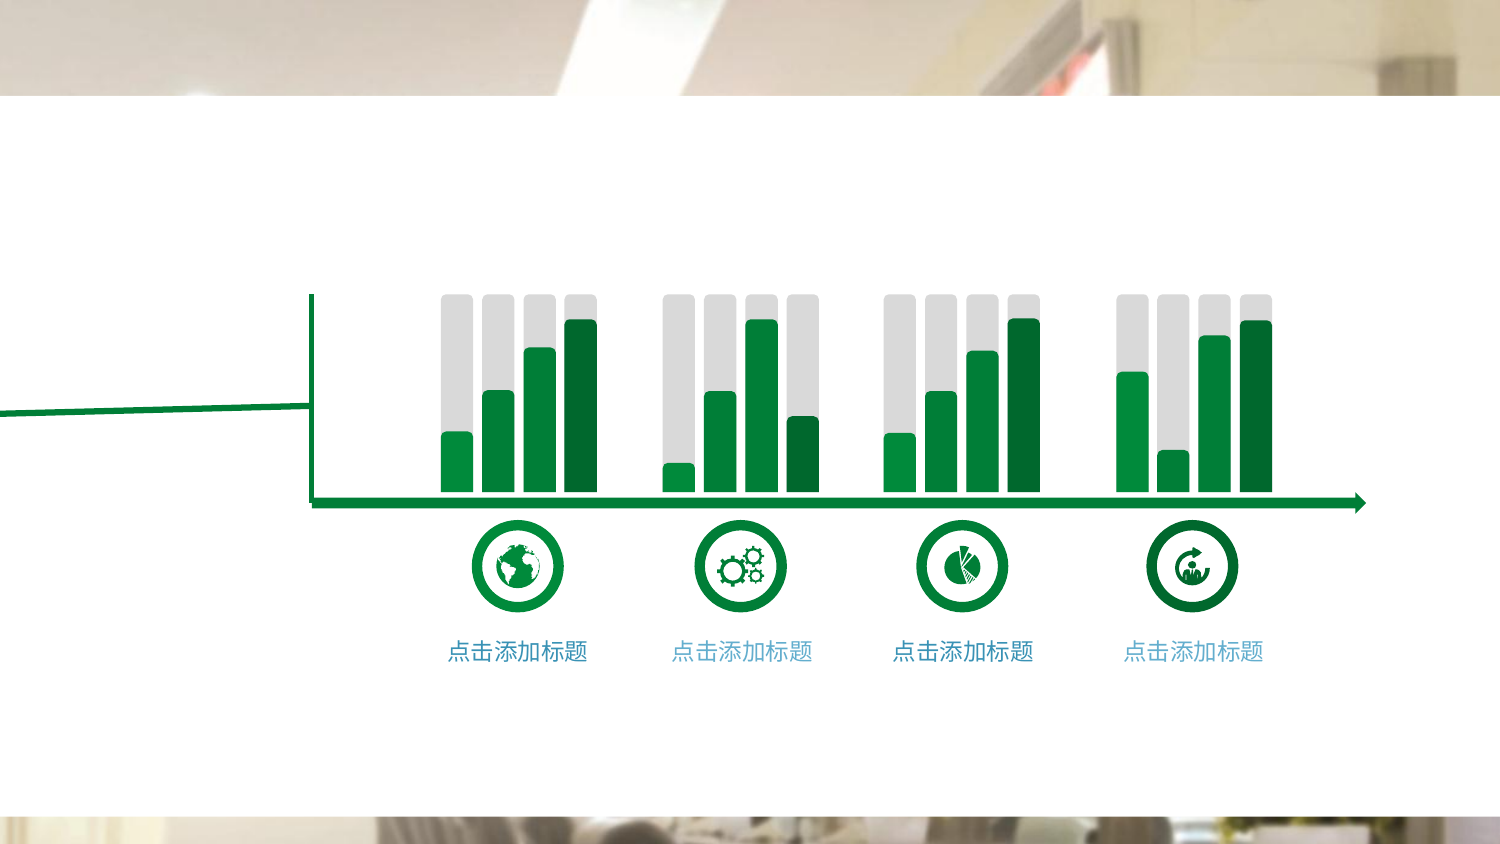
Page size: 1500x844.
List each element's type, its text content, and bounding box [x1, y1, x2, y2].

picture [0, 0, 1500, 95]
text_box [476, 525, 559, 608]
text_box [921, 524, 1004, 608]
text_box 点击添加标题 [1096, 623, 1291, 666]
text_box 点击添加标题 [645, 623, 839, 666]
text_box [1175, 547, 1210, 586]
text_box [496, 544, 540, 589]
text_box 点击添加标题 [421, 623, 615, 666]
text_box 点击添加标题 [866, 623, 1061, 666]
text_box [0, 294, 1367, 515]
text_box [1151, 525, 1234, 608]
picture [0, 817, 1500, 844]
text_box [699, 525, 782, 608]
text_box [717, 545, 765, 587]
